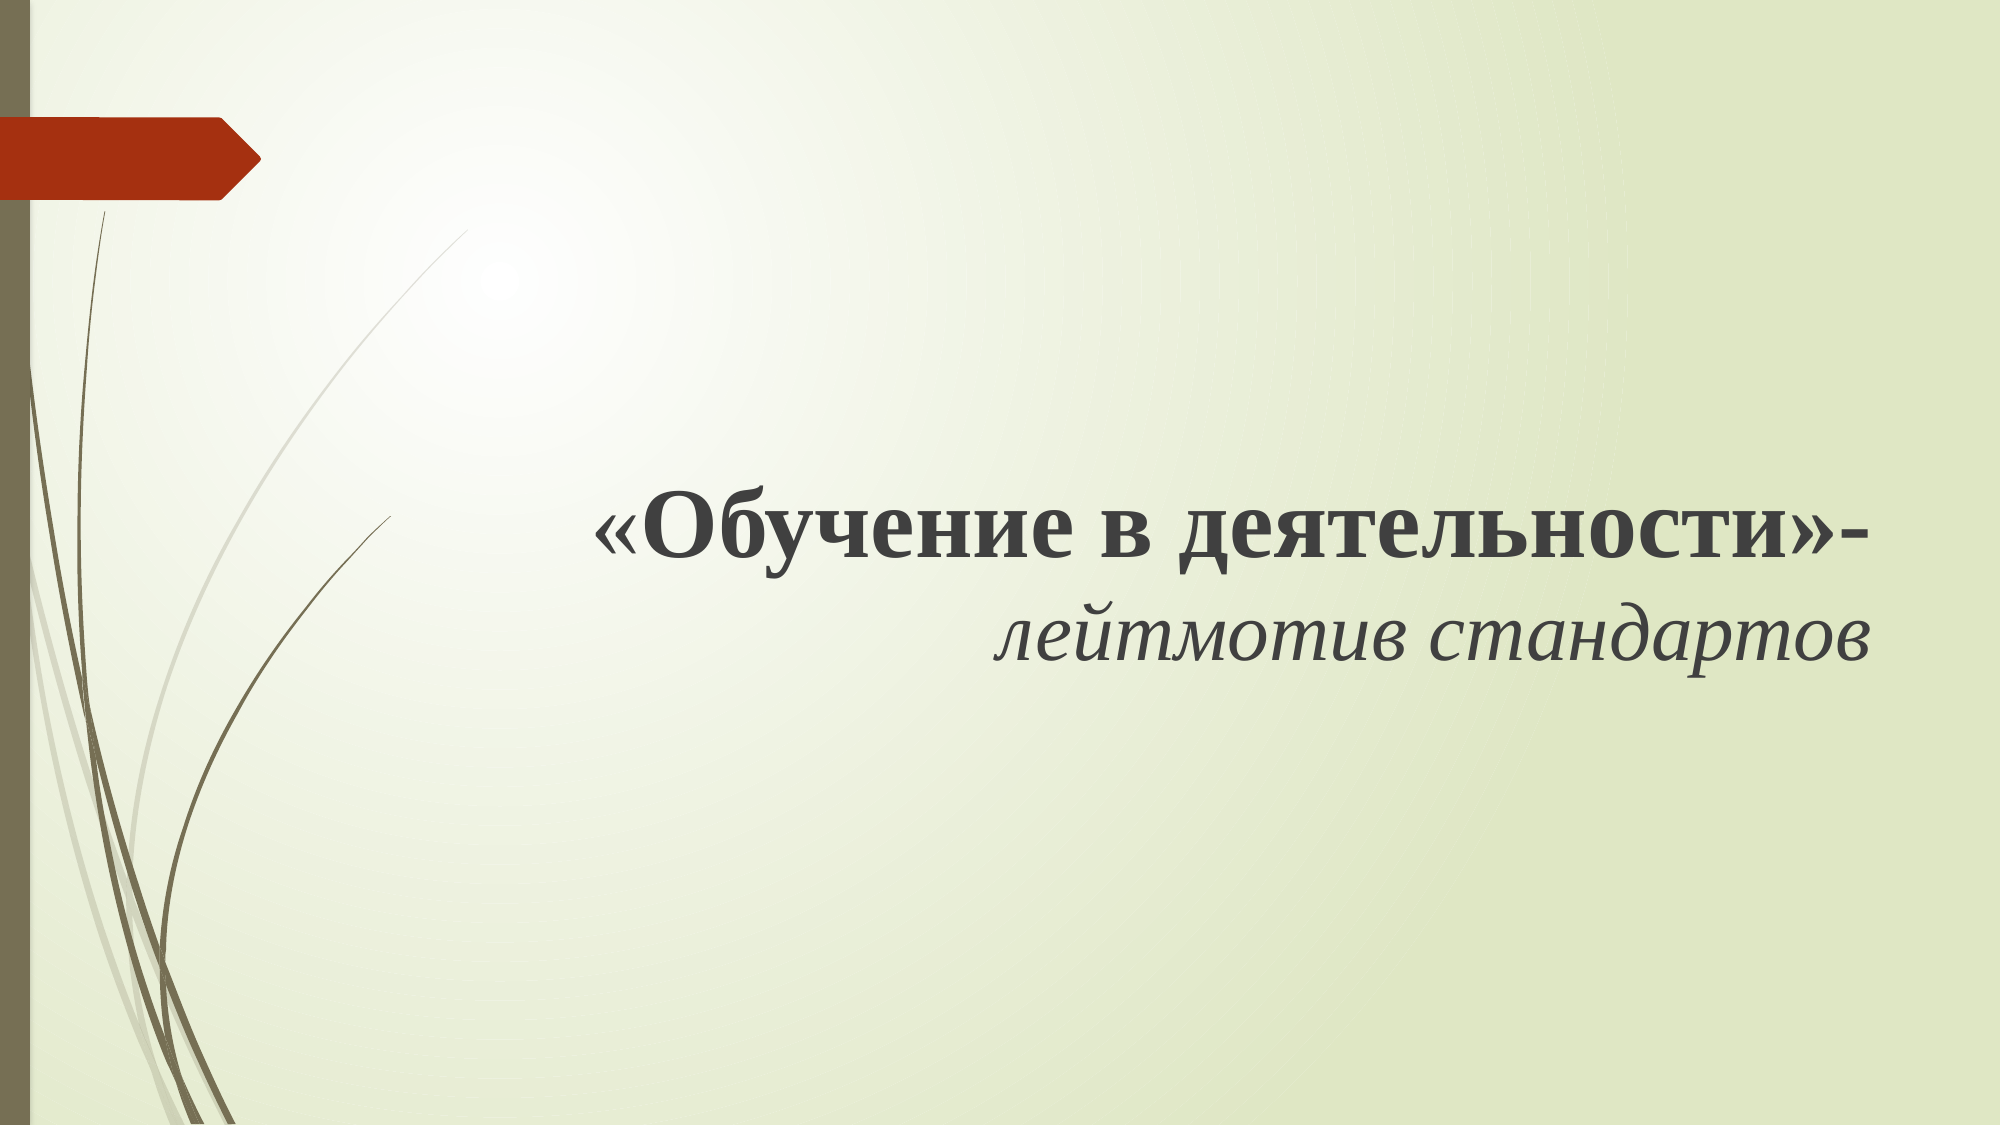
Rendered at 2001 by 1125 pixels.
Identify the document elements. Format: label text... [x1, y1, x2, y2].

list «Обучение в деятельности»-лейтмотив стандартов [424, 350, 1888, 970]
